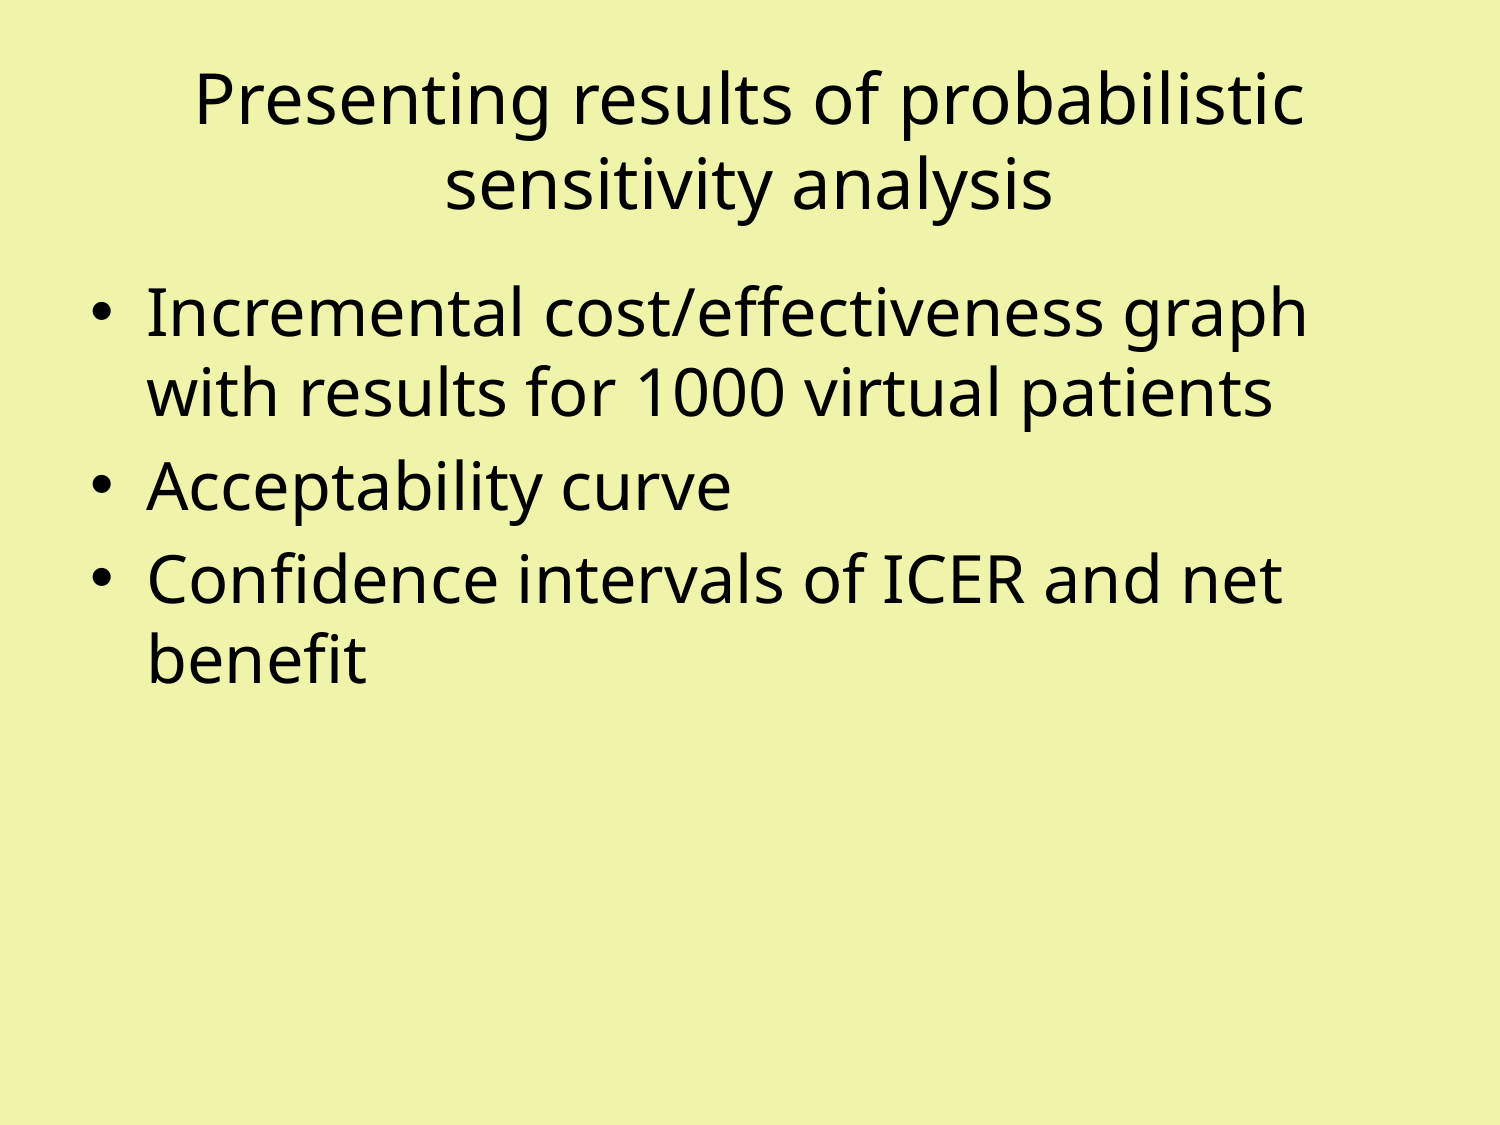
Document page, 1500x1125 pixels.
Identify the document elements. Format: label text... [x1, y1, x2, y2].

title Presenting results of probabilistic sensitivity analysis [75, 45, 1425, 233]
list Incremental cost/effectiveness graph with results for 1000 virtual patients Acceptability curve Confidence intervals of ICER and net benefit [75, 262, 1425, 1005]
